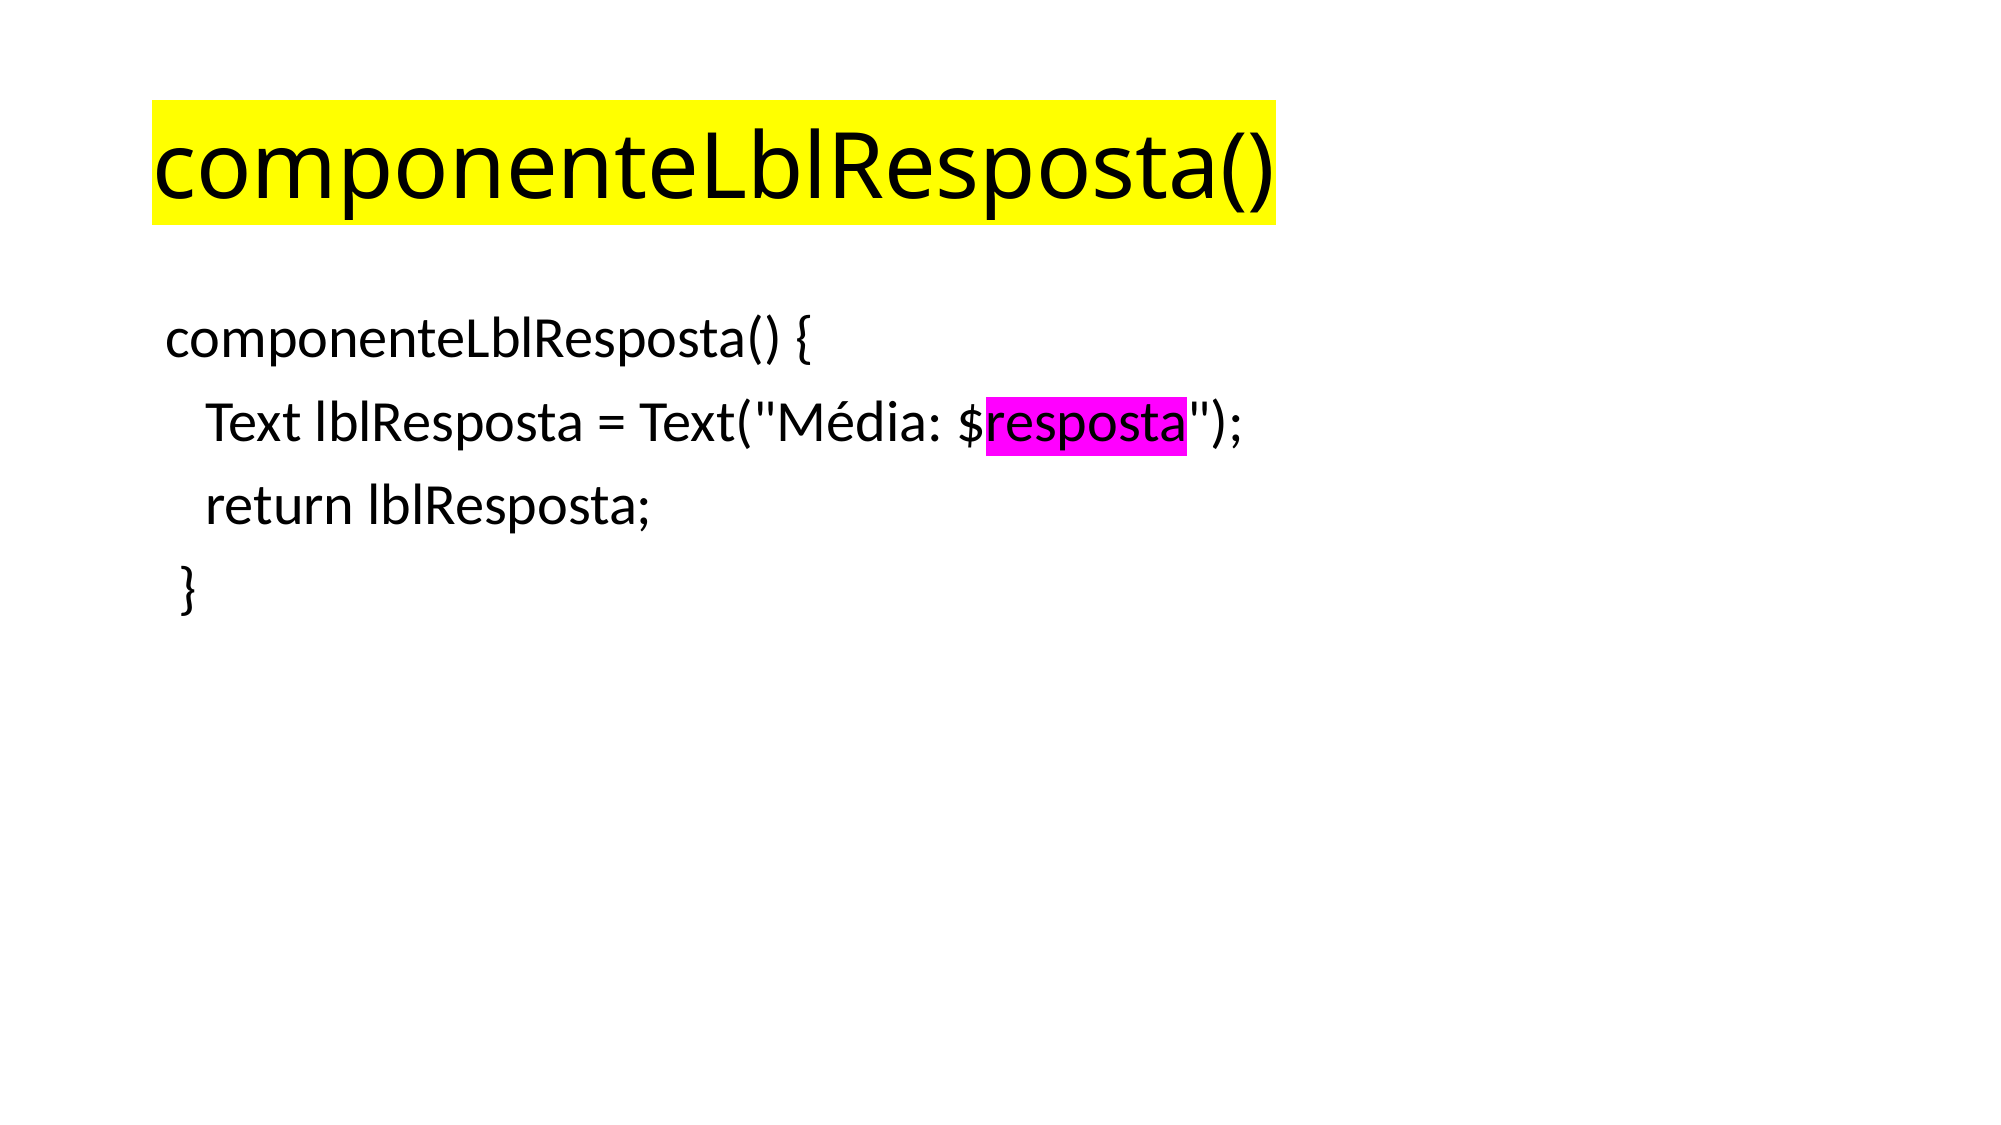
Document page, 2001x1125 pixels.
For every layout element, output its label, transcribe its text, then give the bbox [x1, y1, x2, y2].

list componenteLblResposta() { Text lblResposta = Text("Média: $resposta"); return lblResposta; } [137, 299, 1863, 1014]
title componenteLblResposta() [137, 59, 1863, 278]
